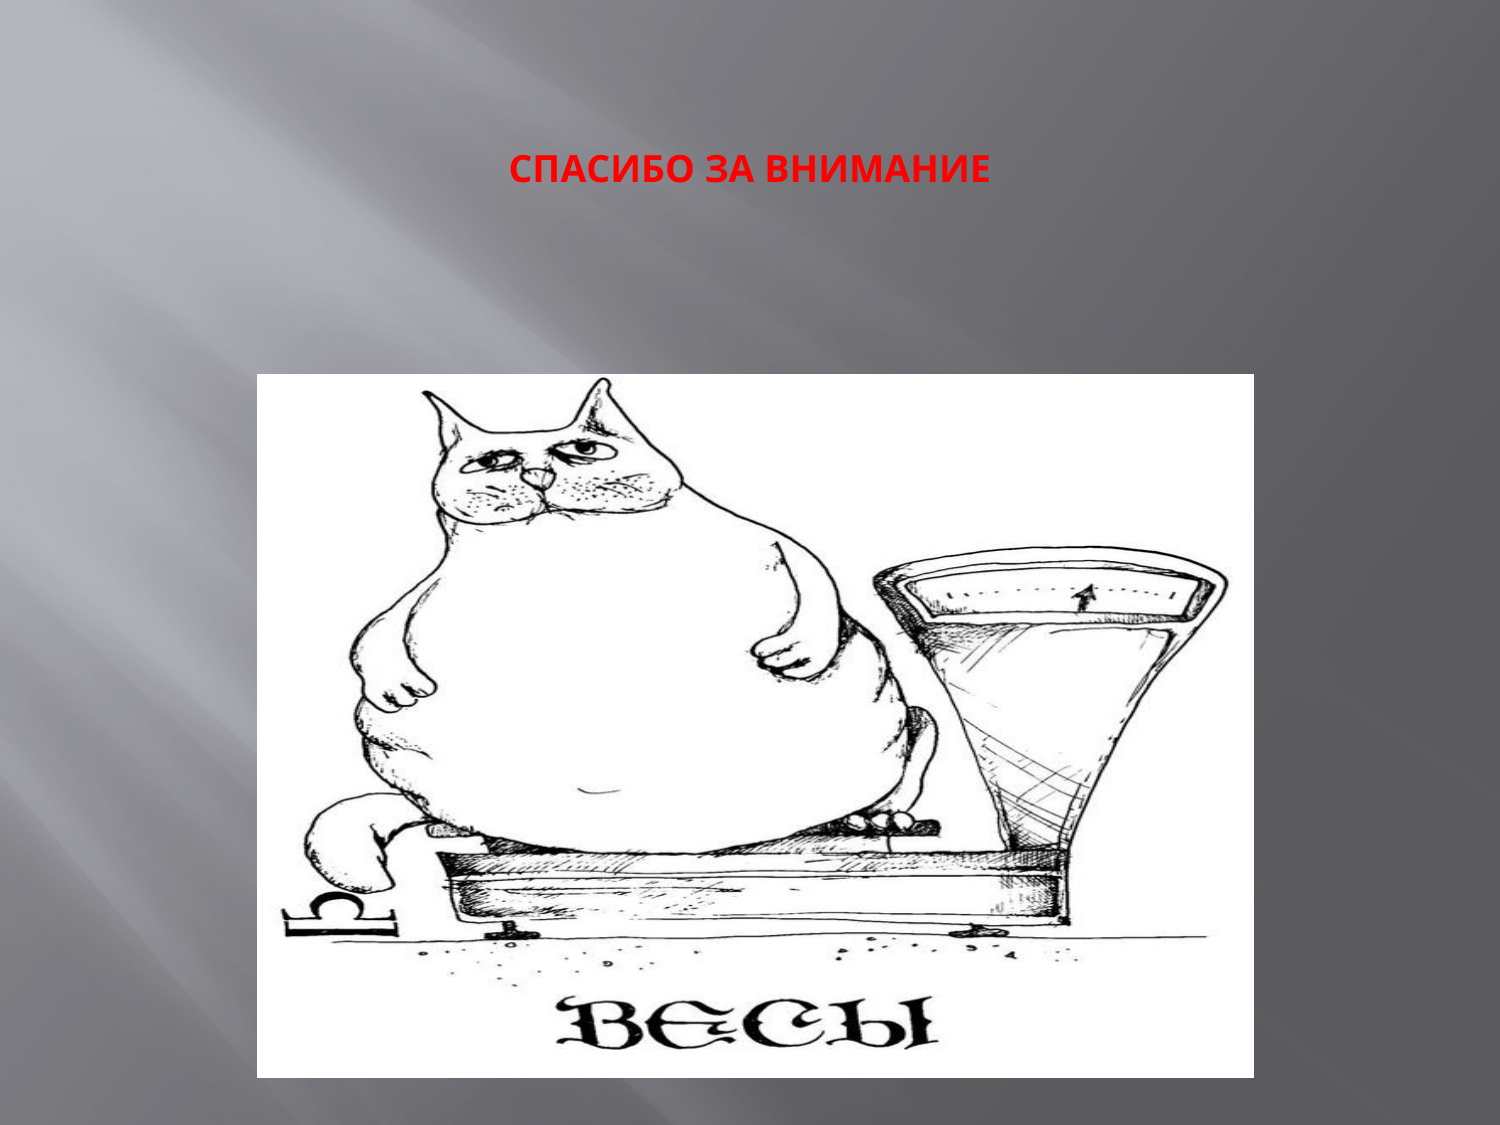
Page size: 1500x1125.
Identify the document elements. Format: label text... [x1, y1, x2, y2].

title СПАСИБО ЗА ВНИМАНИЕ [75, 45, 1425, 233]
picture [257, 374, 1255, 1079]
list [75, 262, 1425, 1035]
